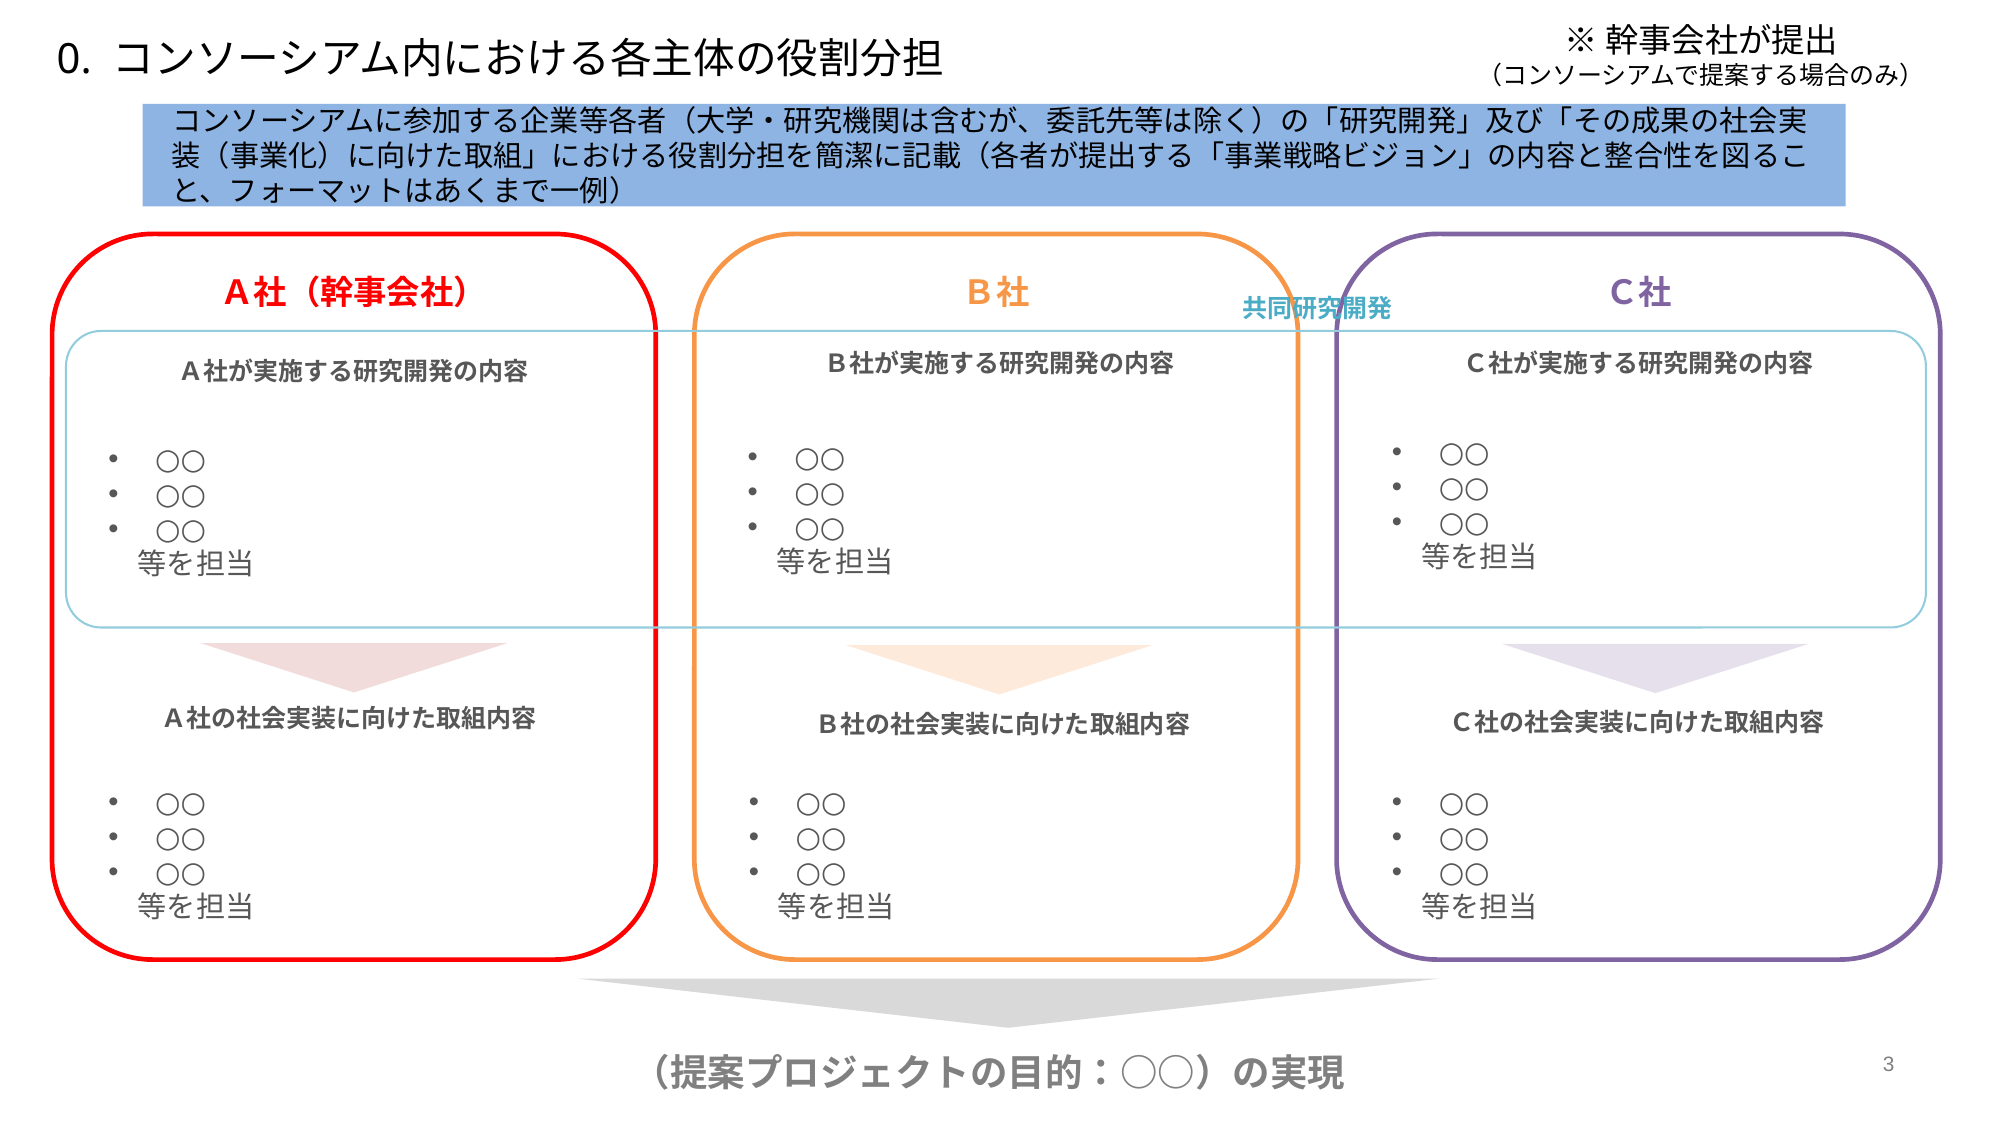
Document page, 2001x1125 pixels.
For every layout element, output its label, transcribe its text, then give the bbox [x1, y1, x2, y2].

text_box Ｂ社が実施する研究開発の内容 [770, 330, 1229, 395]
text_box ○○ ○○ ○○ 等を担当 [733, 746, 1258, 960]
text_box Ｂ社の社会実装に向けた取組内容 [773, 691, 1232, 756]
text_box ○○ ○○ ○○ 等を担当 [732, 401, 1257, 615]
text_box [576, 977, 1441, 1029]
text_box [65, 330, 1927, 629]
text_box Ａ社が実施する研究開発の内容 [124, 338, 583, 403]
text_box Ｂ社 [693, 629, 1299, 941]
text_box Ｂ社 [693, 233, 1279, 330]
text_box ※幹事会社が提出 （コンソーシアムで提案する場合のみ） [1418, 2, 1984, 107]
text_box Ｃ社の社会実装に向けた取組内容 [1408, 689, 1867, 754]
text_box コンソーシアムに参加する企業等各者（大学・研究機関は含むが、委託先等は除く）の「研究開発」及び「その成果の社会実装（事業化）に向けた取組」における役割分担を簡潔に記載（各者が提出する「事業戦略ビジョン」の内容と整合性を図ること、フォーマットはあくまで一例） [142, 103, 1846, 207]
text_box Ａ社（幹事会社） [51, 233, 657, 941]
text_box 0. コンソーシアム内における各主体の役割分担 [56, 37, 1418, 83]
text_box 共同研究開発 [1191, 274, 1444, 339]
text_box ○○ ○○ ○○ 等を担当 [92, 746, 617, 960]
text_box Ａ社の社会実装に向けた取組内容 [120, 685, 579, 750]
text_box [1501, 643, 1810, 689]
text_box ○○ ○○ ○○ 等を担当 [1376, 397, 1901, 611]
text_box [200, 642, 508, 694]
text_box [845, 644, 1154, 691]
text_box ○○ ○○ ○○ 等を担当 [92, 403, 617, 617]
text_box （提案プロジェクトの目的：○○）の実現 [400, 1035, 1579, 1108]
text_box Ｃ社が実施する研究開発の内容 [1409, 330, 1868, 395]
text_box ○○ ○○ ○○ 等を担当 [1376, 746, 1901, 960]
text_box Ｃ社 [1335, 233, 1942, 940]
